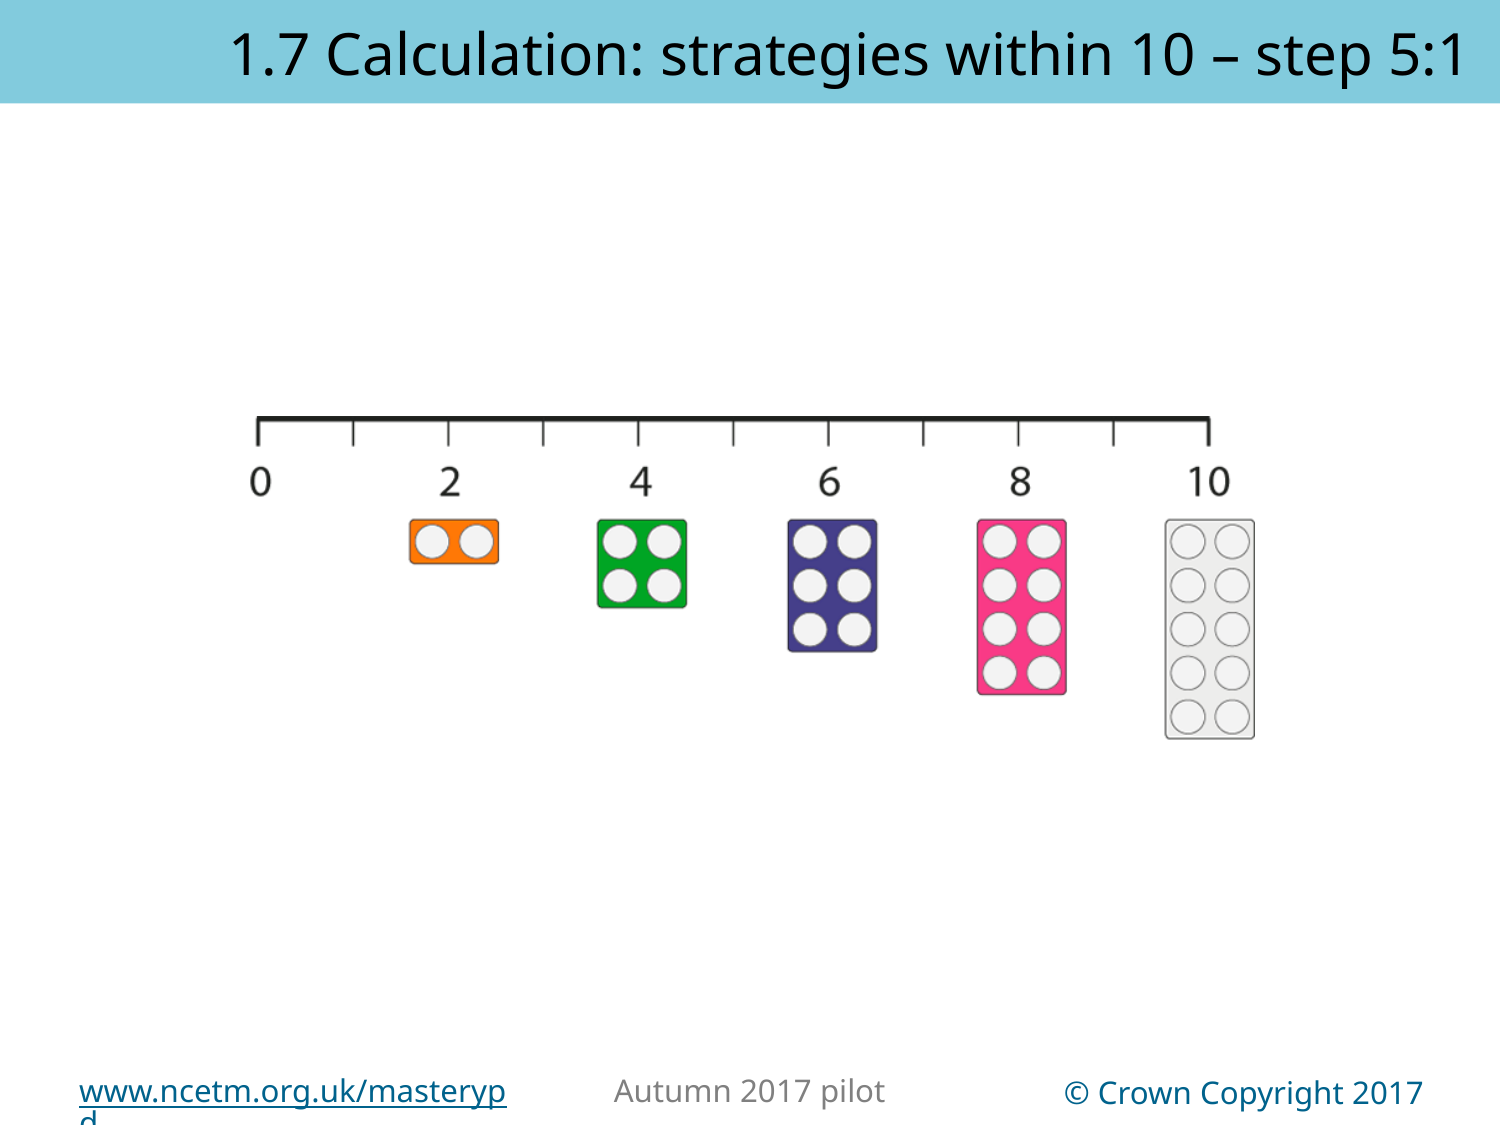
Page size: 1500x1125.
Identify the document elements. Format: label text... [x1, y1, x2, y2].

picture [246, 416, 1270, 752]
list 1.7 Calculation: strategies within 10 – step 5:1 [0, 0, 1500, 104]
